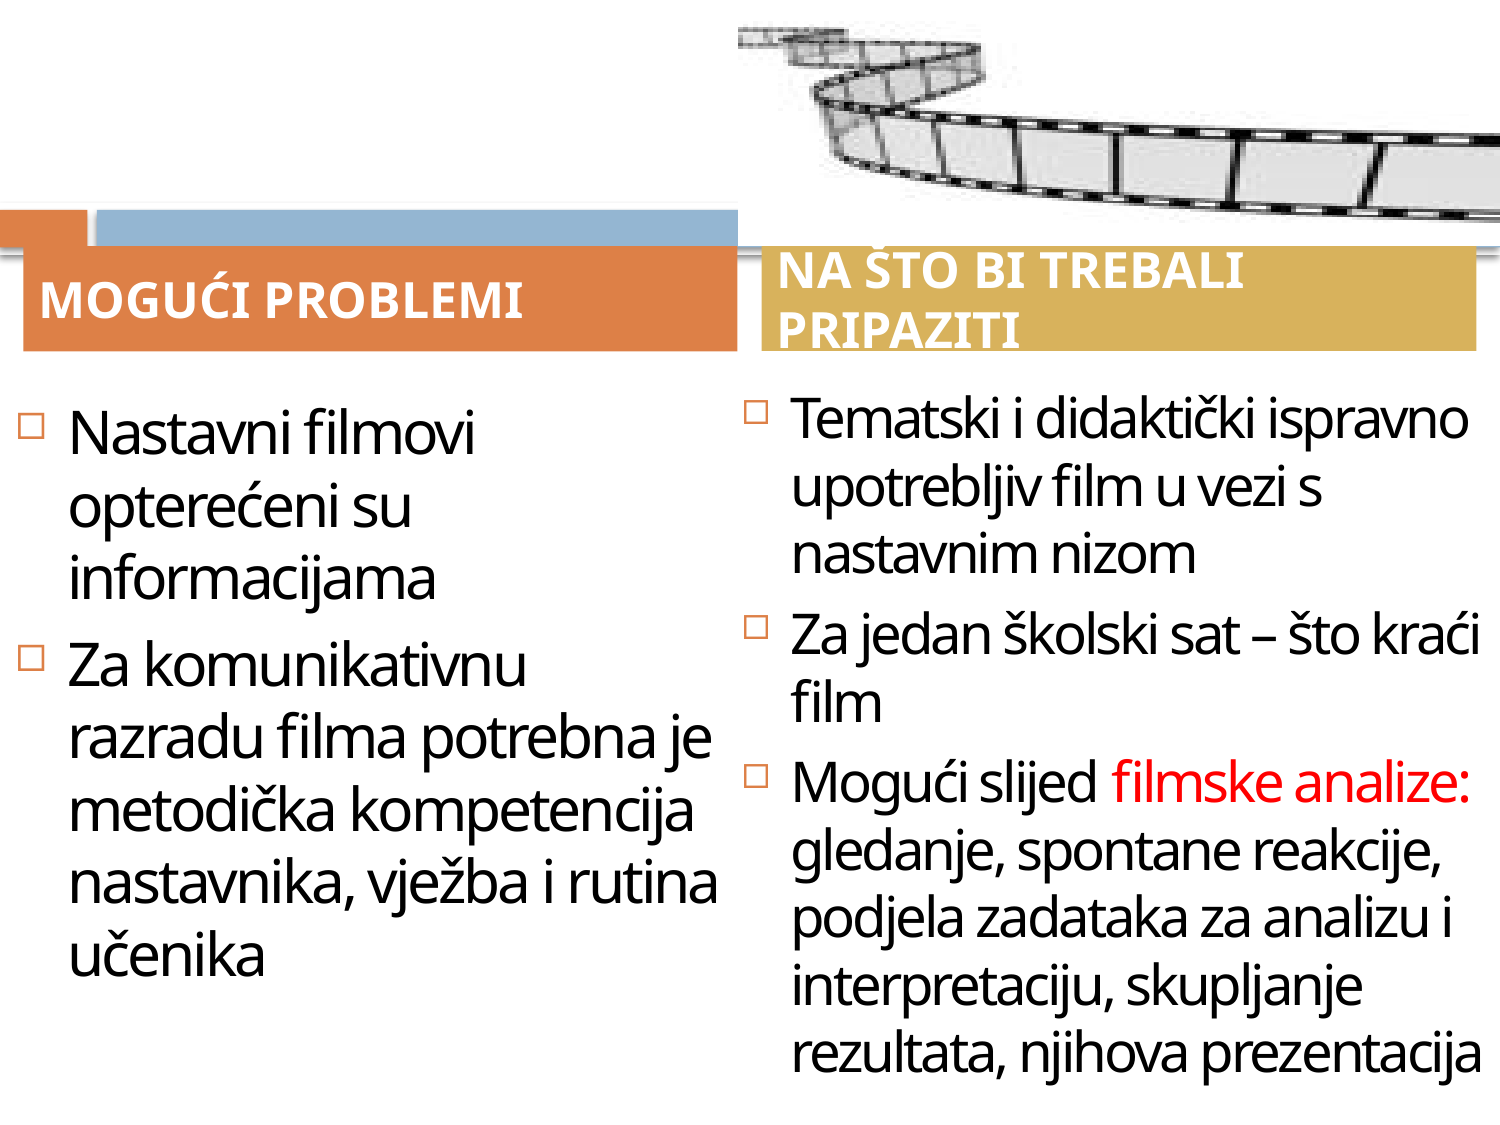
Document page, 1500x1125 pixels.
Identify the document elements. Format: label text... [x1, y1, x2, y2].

list Nastavni filmovi opterećeni su informacijama Za komunikativnu razradu filma potrebna je metodička kompetencija nastavnika, vježba i rutina učenika [0, 386, 726, 1089]
list NA ŠTO BI TREBALI PRIPAZITI [761, 258, 1477, 352]
picture [737, 0, 1500, 247]
list Tematski i didaktički ispravno upotrebljiv film u vezi s nastavnim nizom Za jedan školski sat – što kraći film Mogući slijed filmske analize: gledanje, spontane reakcije, podjela zadataka za analizu i interpretaciju, skupljanje rezultata, njihova prezentacija [726, 374, 1500, 1101]
list MOGUĆI PROBLEMI [23, 245, 738, 352]
